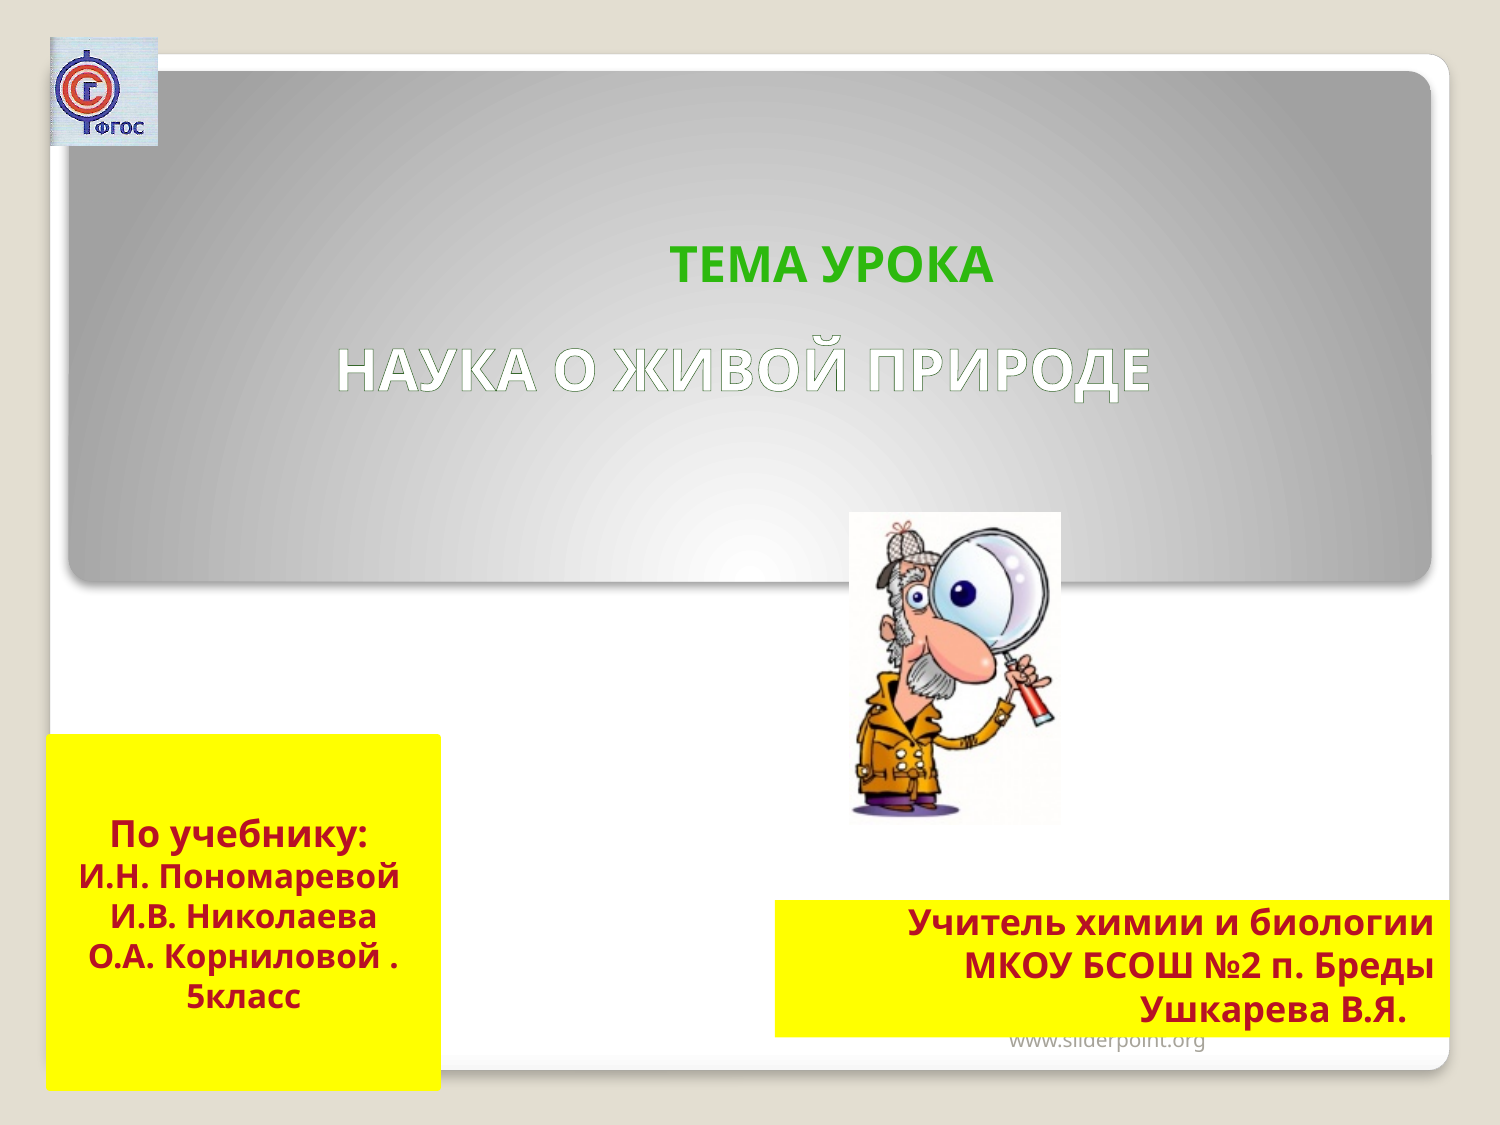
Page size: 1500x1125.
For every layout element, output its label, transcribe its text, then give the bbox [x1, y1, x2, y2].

text_box Наука о живой природе [224, 324, 1276, 410]
text_box Тема урока [654, 224, 1009, 300]
picture [49, 37, 158, 146]
footer www.sliderpoint.org [994, 1002, 1370, 1063]
subtitle Учитель химии и биологии МКОУ БСОШ №2 п. Бреды Ушкарева В.Я. [774, 900, 1450, 1038]
picture [849, 512, 1062, 826]
text_box По учебнику: И.Н. Пономаревой И.В. Николаева О.А. Корниловой . 5класс [46, 734, 441, 1091]
